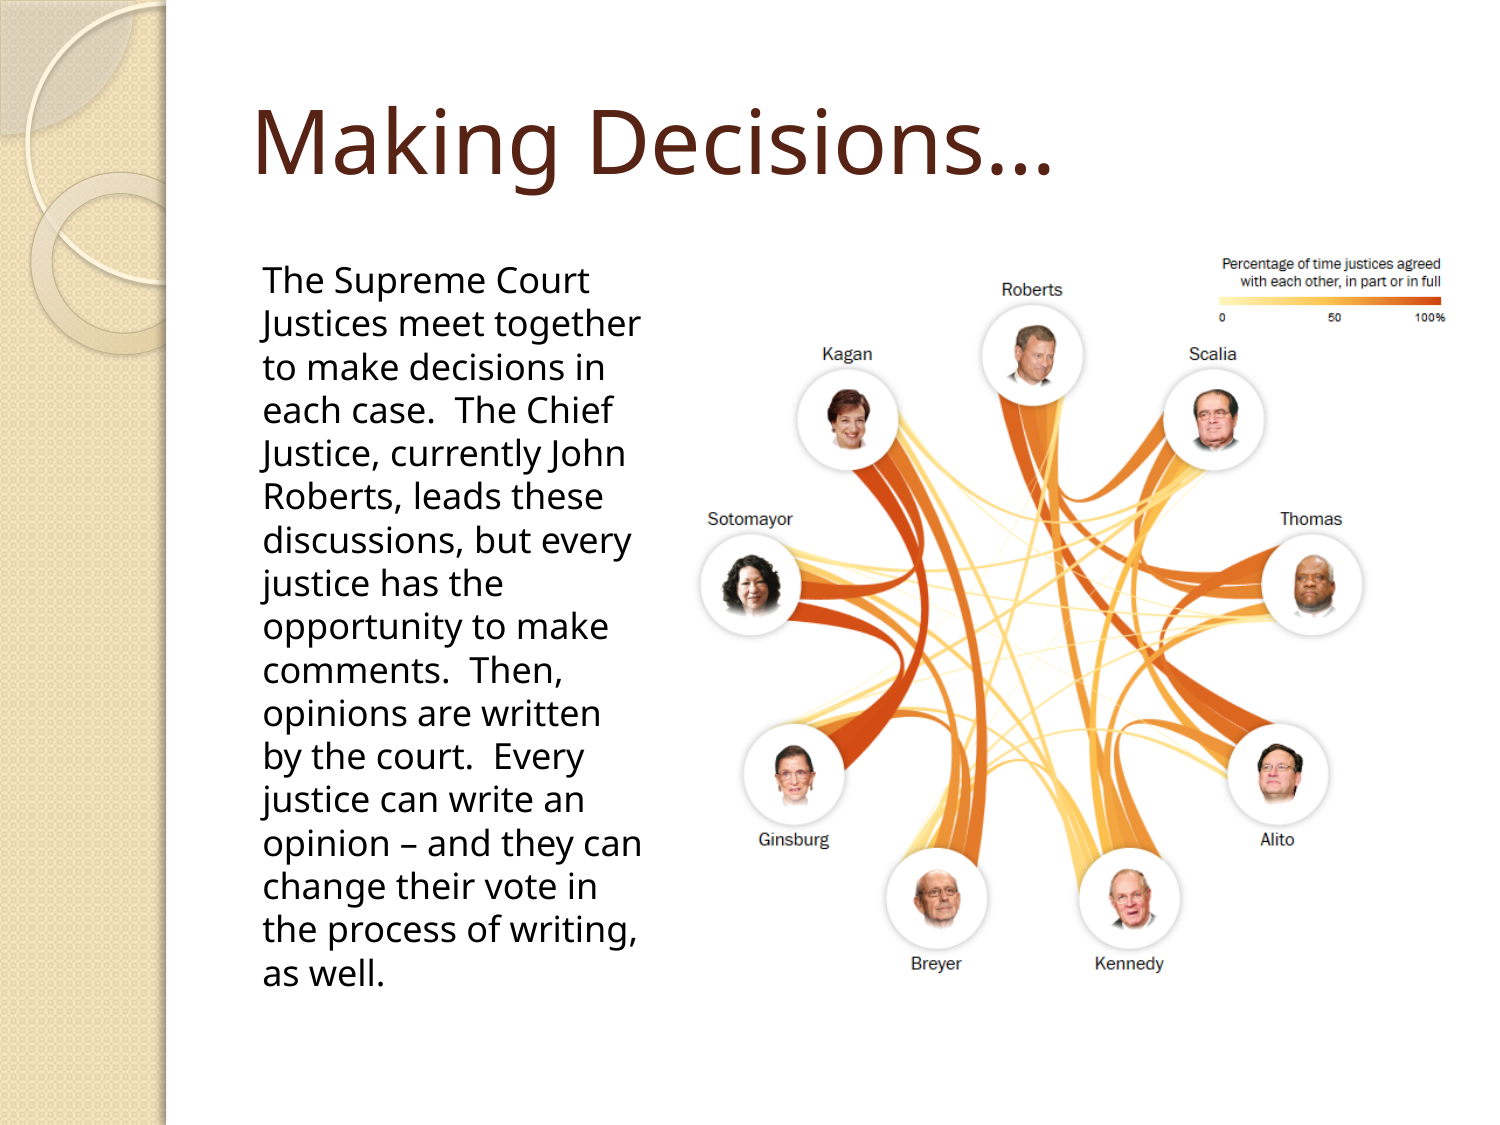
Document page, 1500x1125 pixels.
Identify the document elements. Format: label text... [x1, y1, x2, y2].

title Making Decisions… [235, 45, 1466, 233]
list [649, 249, 1454, 986]
list The Supreme Court Justices meet together to make decisions in each case. The Chief Justice, currently John Roberts, leads these discussions, but every justice has the opportunity to make comments. Then, opinions are written by the court. Every justice can write an opinion – and they can change their vote in the process of writing, as well. [235, 249, 663, 1015]
